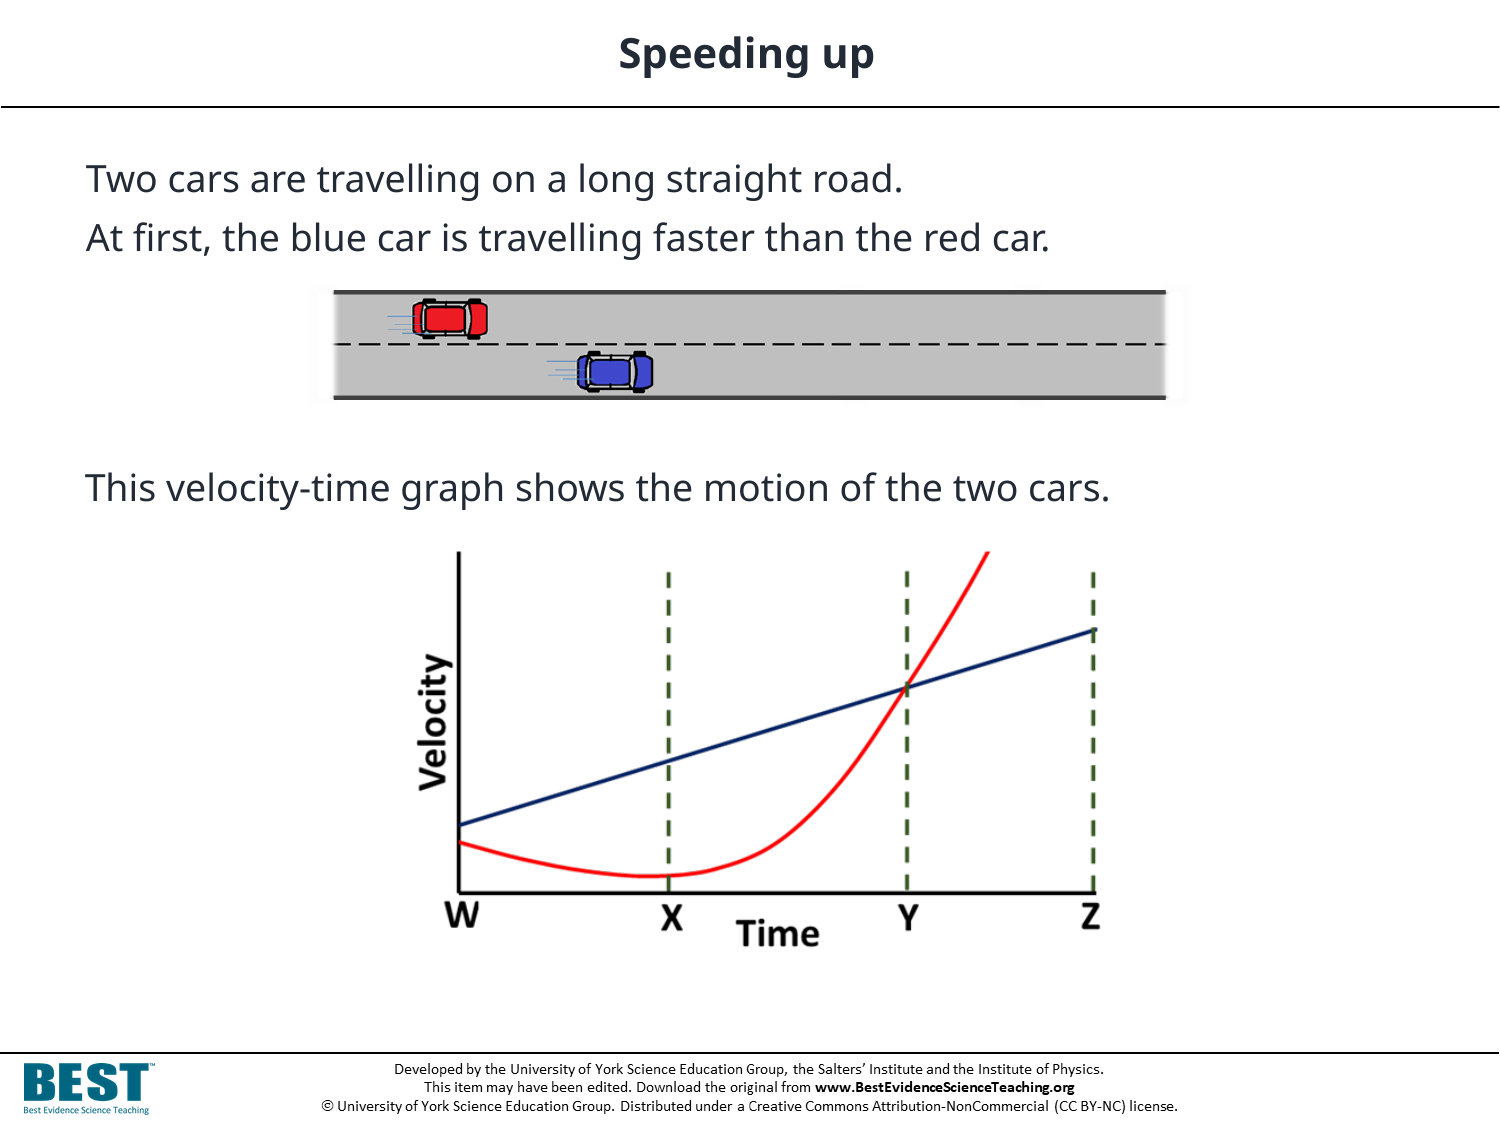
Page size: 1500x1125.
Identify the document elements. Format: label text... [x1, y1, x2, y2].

picture [0, 106, 1500, 1125]
text_box Speeding up [23, 4, 1471, 99]
